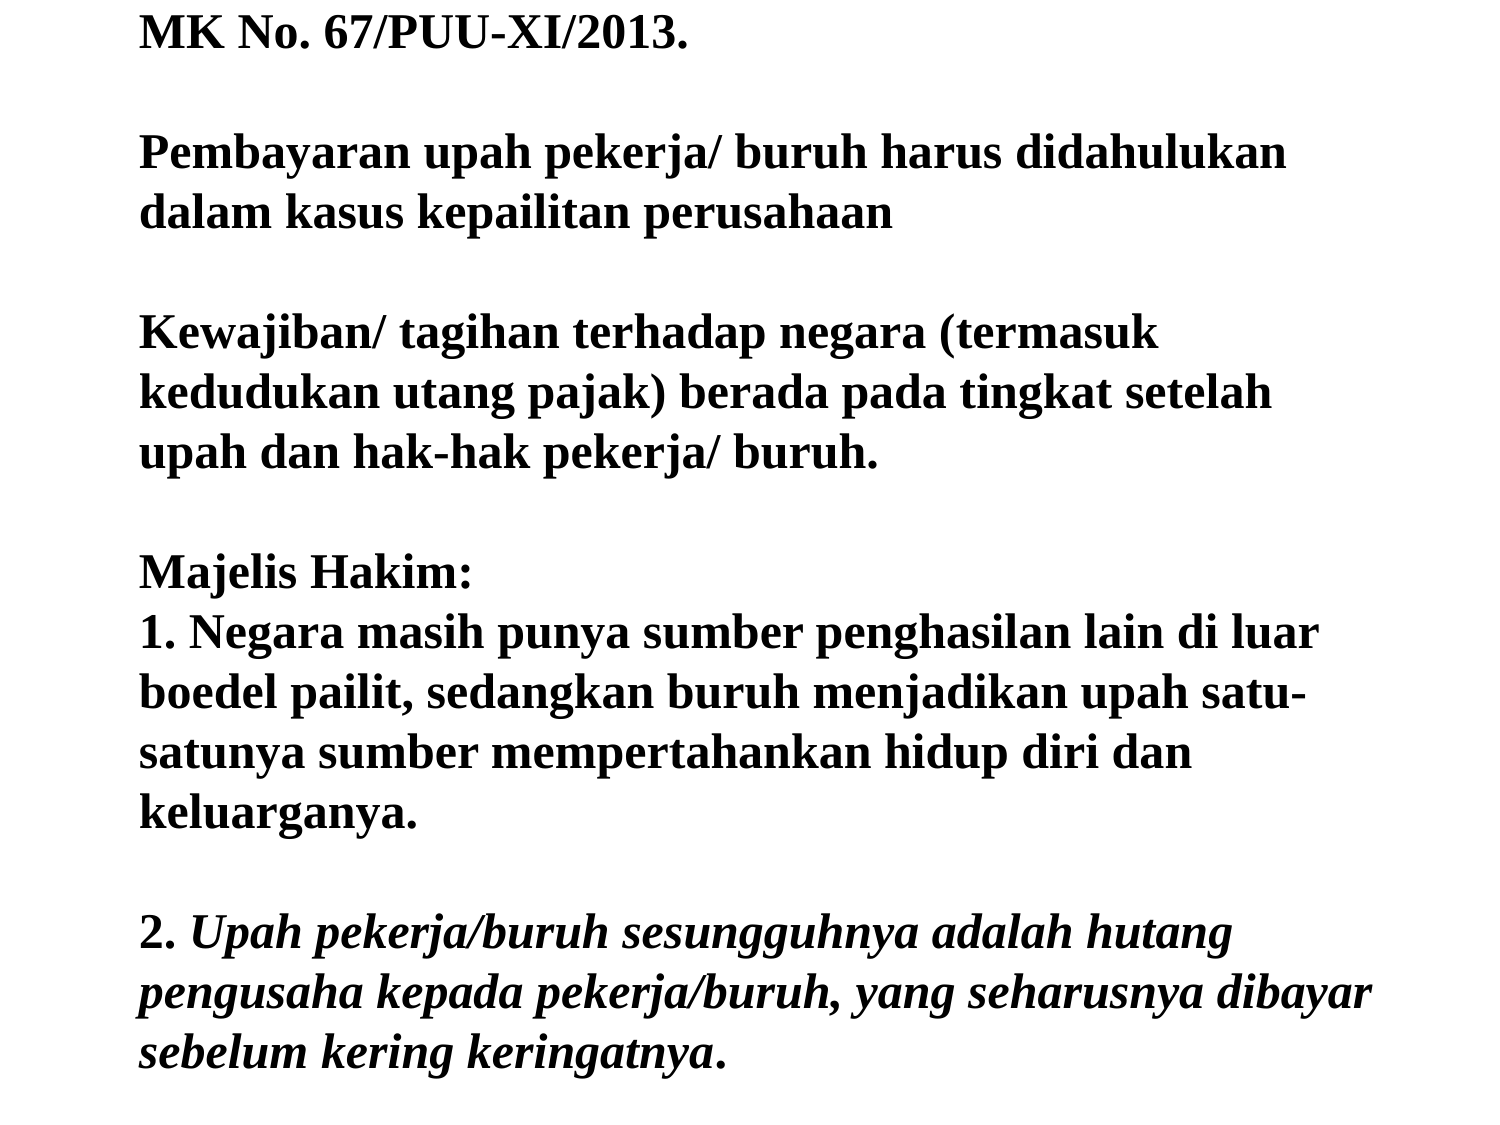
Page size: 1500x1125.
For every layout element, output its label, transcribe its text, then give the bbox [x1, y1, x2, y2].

title MK No. 67/PUU-XI/2013. Pembayaran upah pekerja/ buruh harus didahulukan dalam kasus kepailitan perusahaan Kewajiban/ tagihan terhadap negara (termasuk kedudukan utang pajak) berada pada tingkat setelah upah dan hak-hak pekerja/ buruh. Majelis Hakim: 1. Negara masih punya sumber penghasilan lain di luar boedel pailit, sedangkan buruh menjadikan upah satu-satunya sumber mempertahankan hidup diri dan keluarganya. 2. Upah pekerja/buruh sesungguhnya adalah hutang pengusaha kepada pekerja/buruh, yang seharusnya dibayar sebelum kering keringatnya. [123, 30, 1400, 1107]
